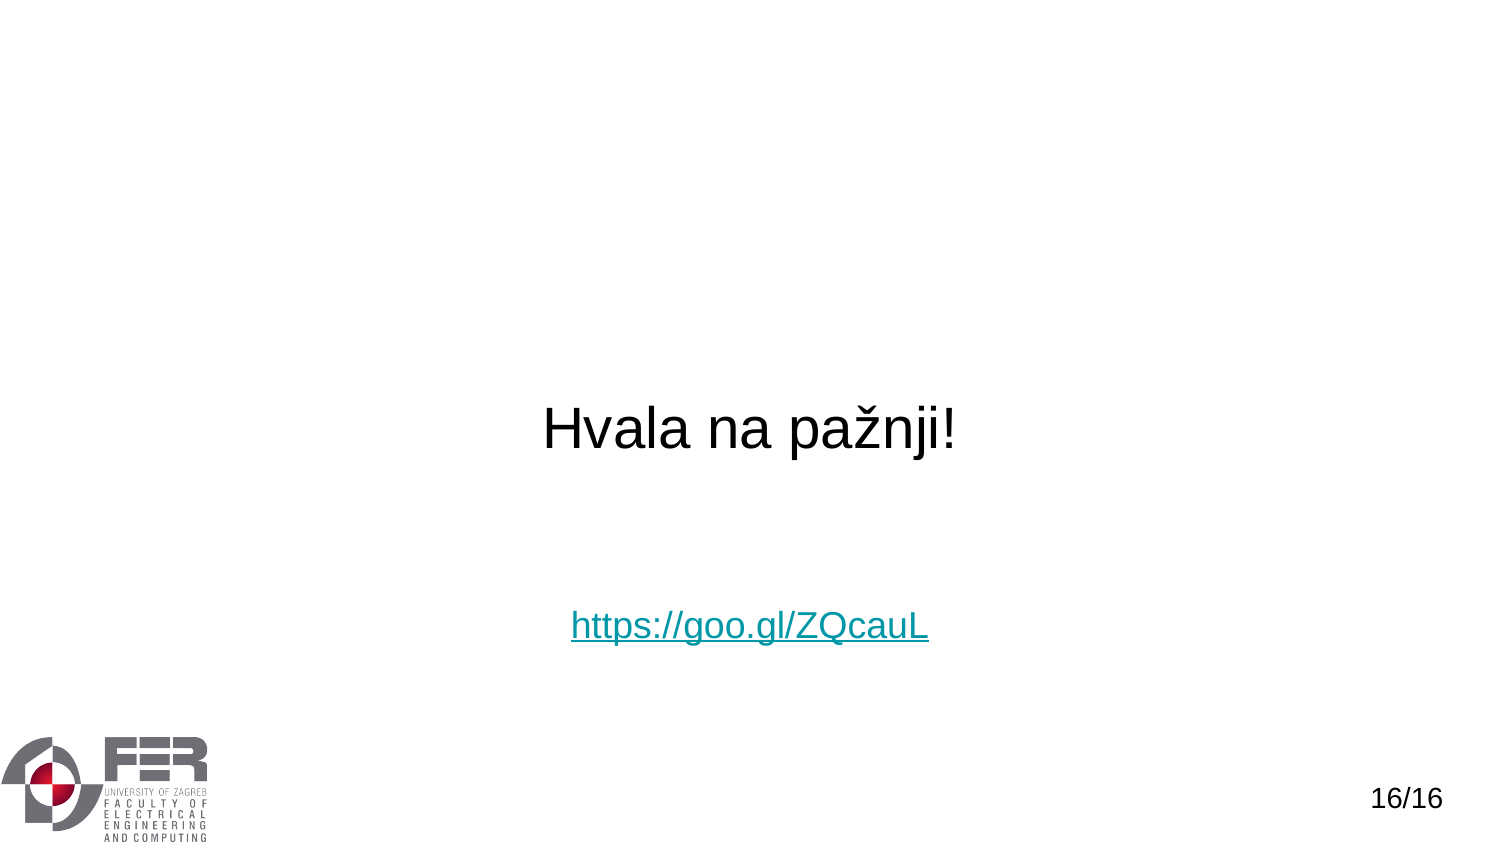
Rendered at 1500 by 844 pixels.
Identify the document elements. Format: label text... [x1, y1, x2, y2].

list https://goo.gl/ZQcauL [51, 578, 1449, 655]
picture [0, 736, 208, 844]
title Hvala na pažnji! [51, 374, 1449, 469]
slide_number ‹#›/16 [1355, 764, 1480, 830]
